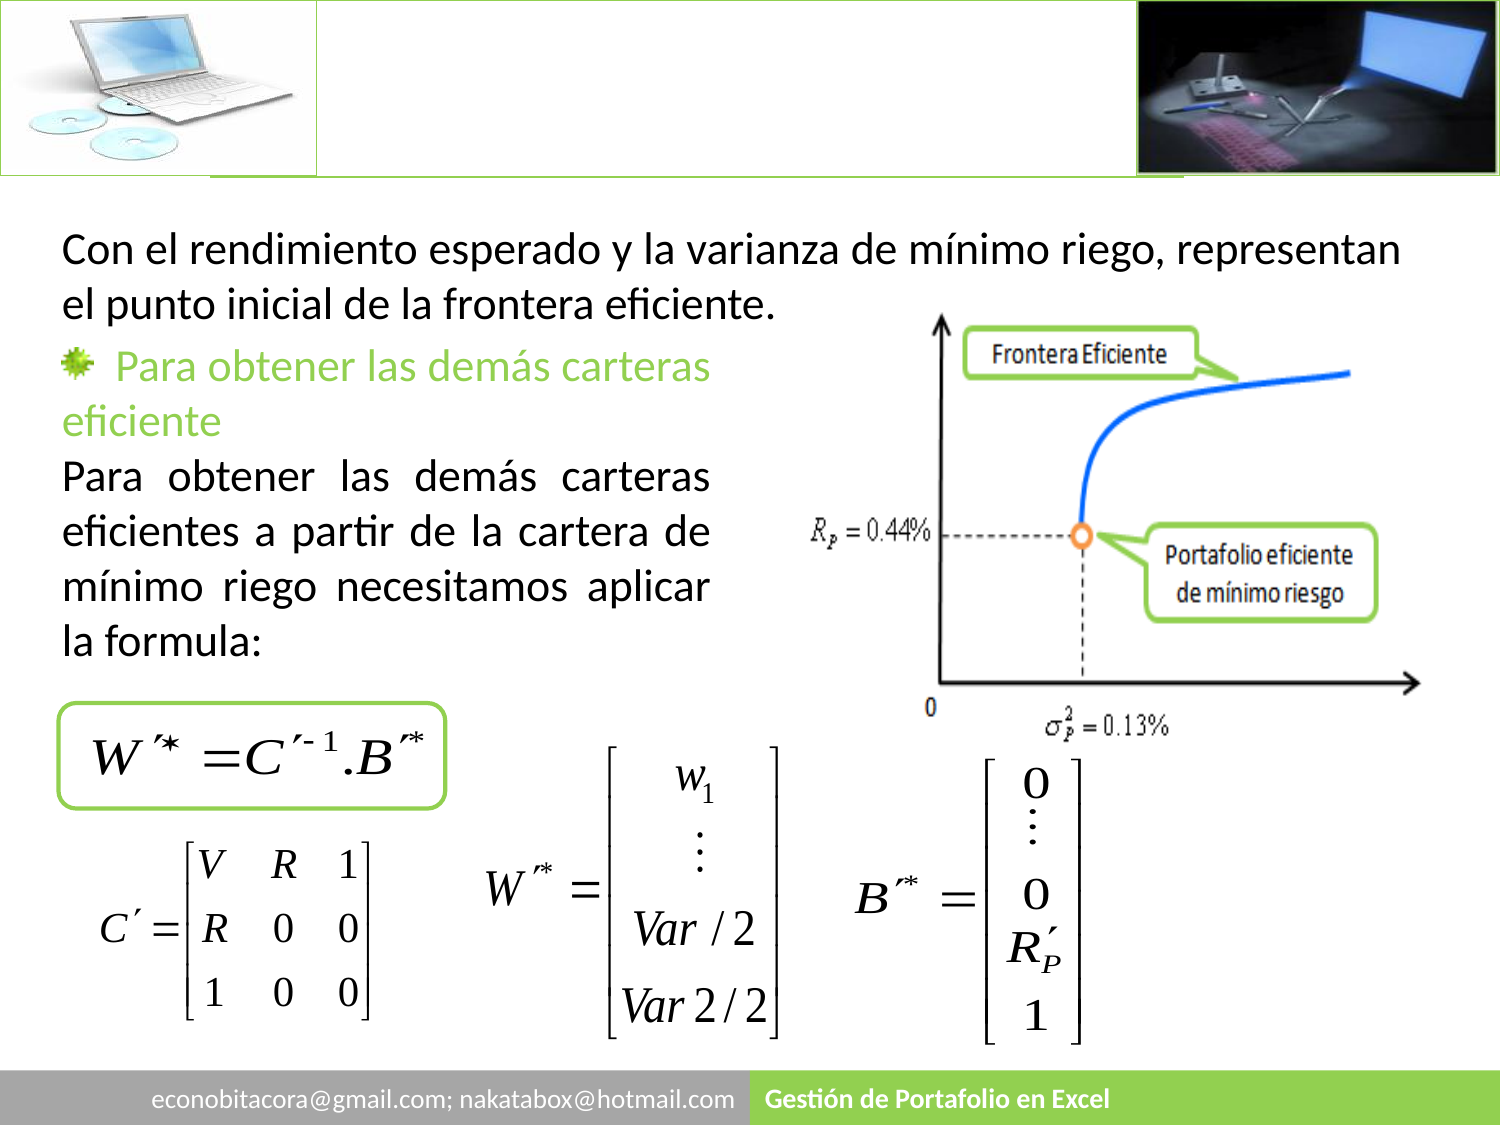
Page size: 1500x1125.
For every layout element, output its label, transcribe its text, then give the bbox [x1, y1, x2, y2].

picture [0, 0, 317, 177]
text_box Para obtener las demás carteras eficiente Para obtener las demás carteras eficientes a partir de la cartera de mínimo riego necesitamos aplicar la formula: [46, 328, 727, 680]
text_box [56, 700, 448, 811]
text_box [480, 738, 798, 1048]
text_box econobitacora@gmail.com; nakatabox@hotmail.com [0, 1070, 749, 1125]
text_box [318, 0, 1134, 178]
picture [784, 292, 1454, 774]
picture [61, 347, 94, 380]
text_box Con el rendimiento esperado y la varianza de mínimo riego, representan el punto inicial de la frontera eficiente. [46, 210, 1418, 352]
picture [1136, 0, 1500, 177]
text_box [85, 718, 437, 788]
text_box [93, 831, 387, 1032]
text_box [843, 749, 1104, 1055]
text_box Gestión de Portafolio en Excel [749, 1070, 1500, 1125]
